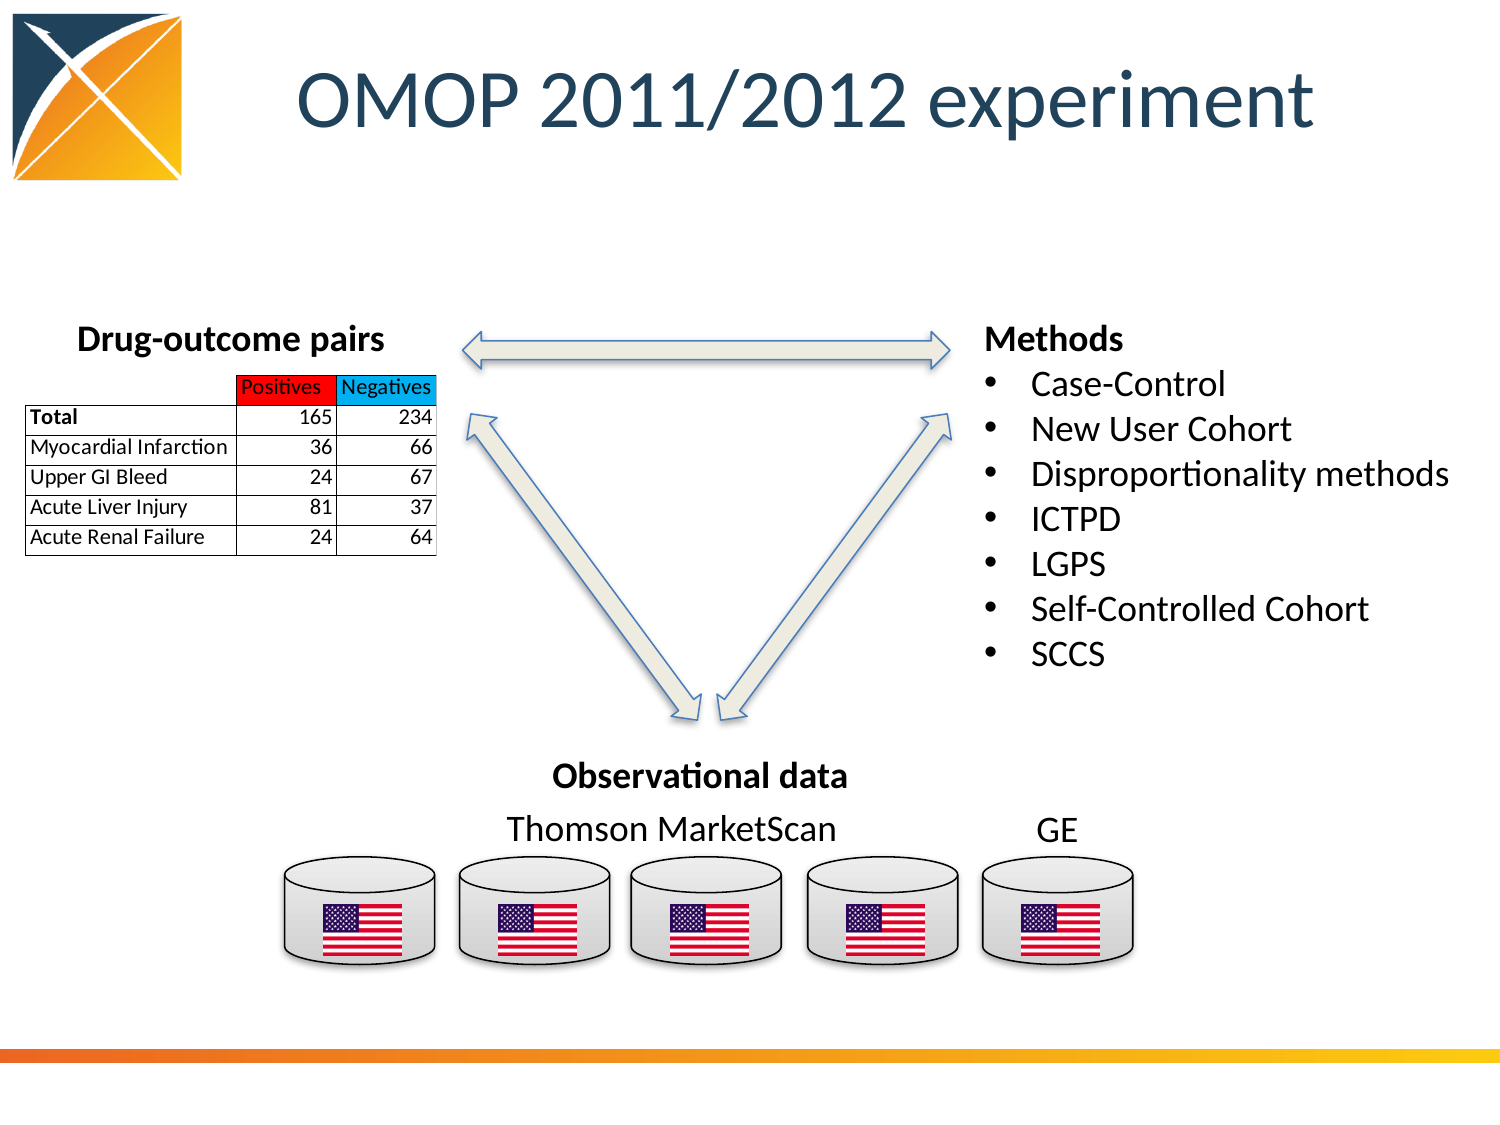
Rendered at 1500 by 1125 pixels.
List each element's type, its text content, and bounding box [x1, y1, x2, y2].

picture [0, 0, 206, 200]
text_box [284, 376, 1134, 965]
title OMOP 2011/2012 experiment [187, 24, 1425, 163]
text_box Methods Case-Control New User Cohort Disproportionality methods ICTPD LGPS Self-Controlled Cohort SCCS [969, 306, 1466, 682]
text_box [24, 306, 951, 758]
